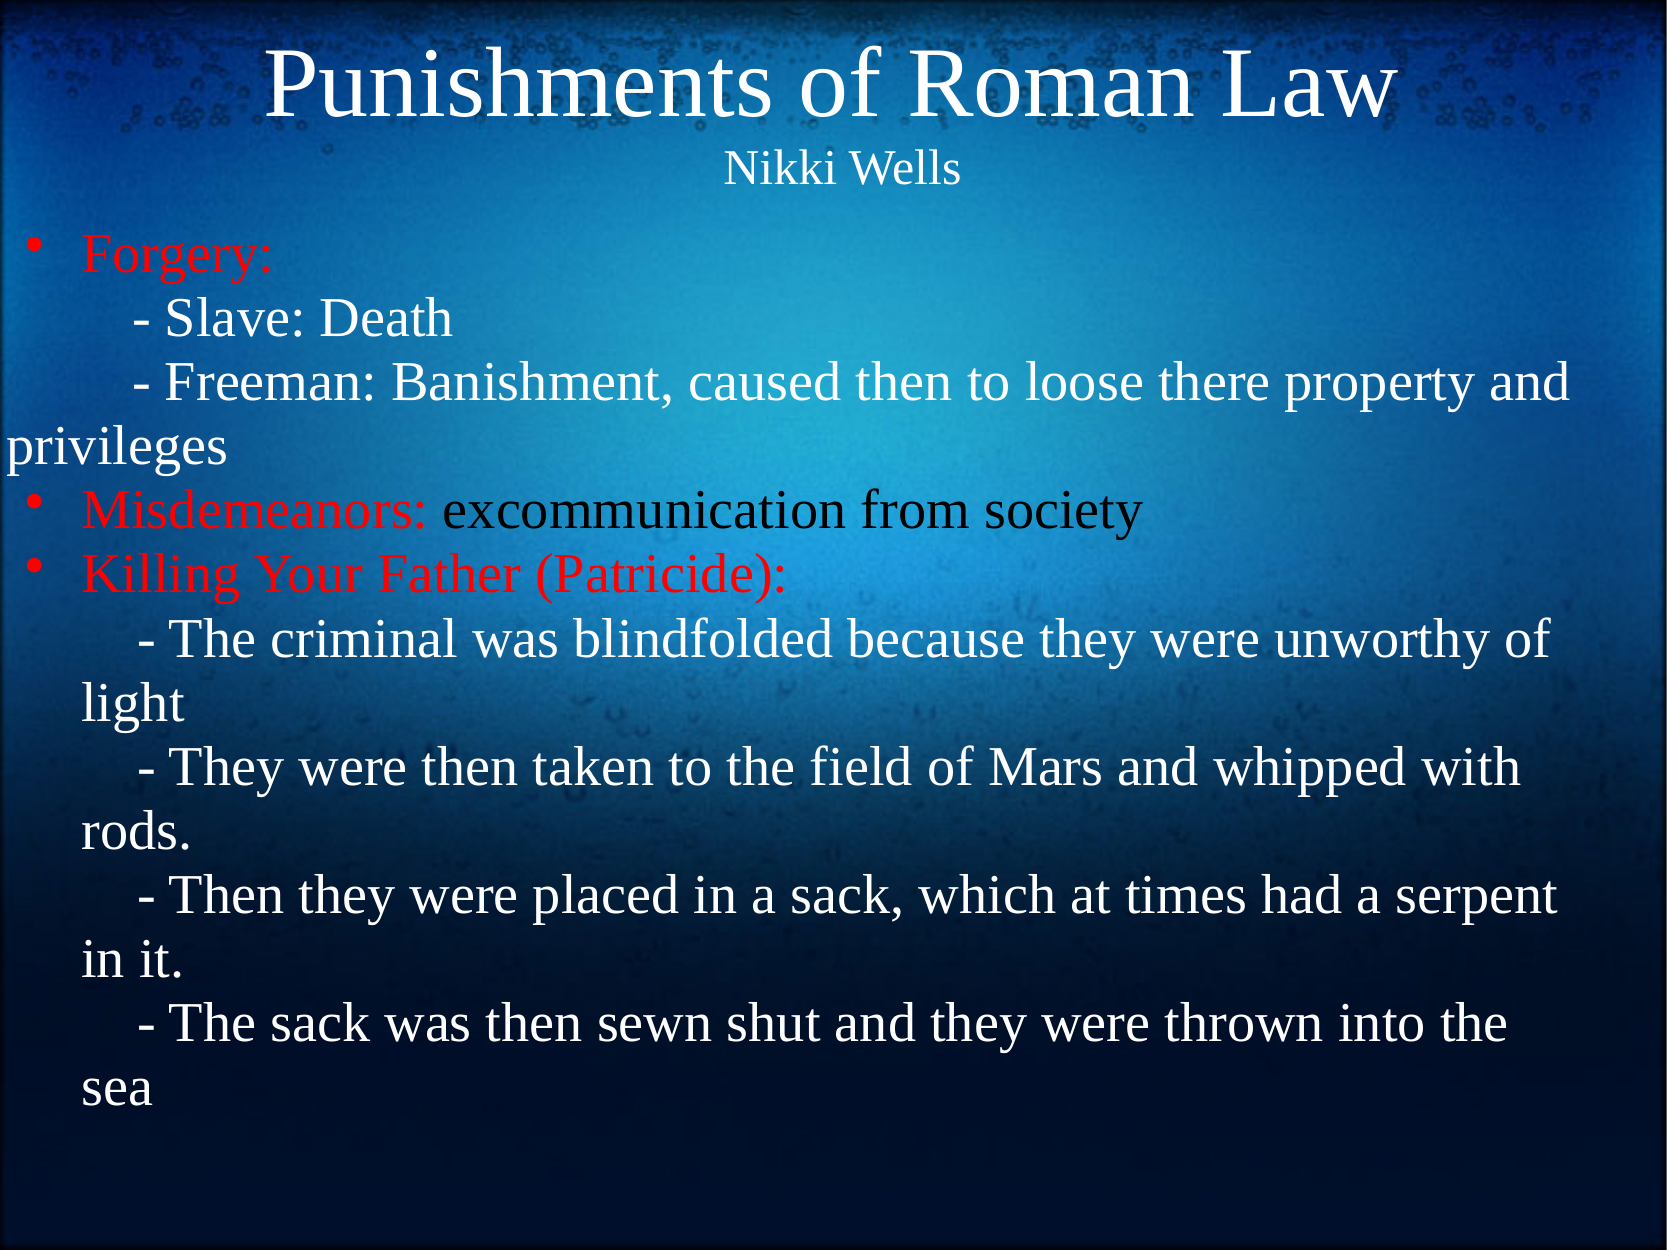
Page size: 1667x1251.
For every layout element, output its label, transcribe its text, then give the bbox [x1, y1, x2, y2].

list Forgery: - Slave: Death - Freeman: Banishment, caused then to loose there property and privileges Misdemeanors: excommunication from society Killing Your Father (Patricide): - The criminal was blindfolded because they were unworthy of light - They were then taken to the field of Mars and whipped with rods. - Then they were placed in a sack, which at times had a serpent in it. - The sack was then sewn shut and they were thrown into the sea [5, 221, 1593, 1122]
picture [0, 0, 1667, 1250]
title Punishments of Roman Law Nikki Wells [31, 24, 1654, 207]
